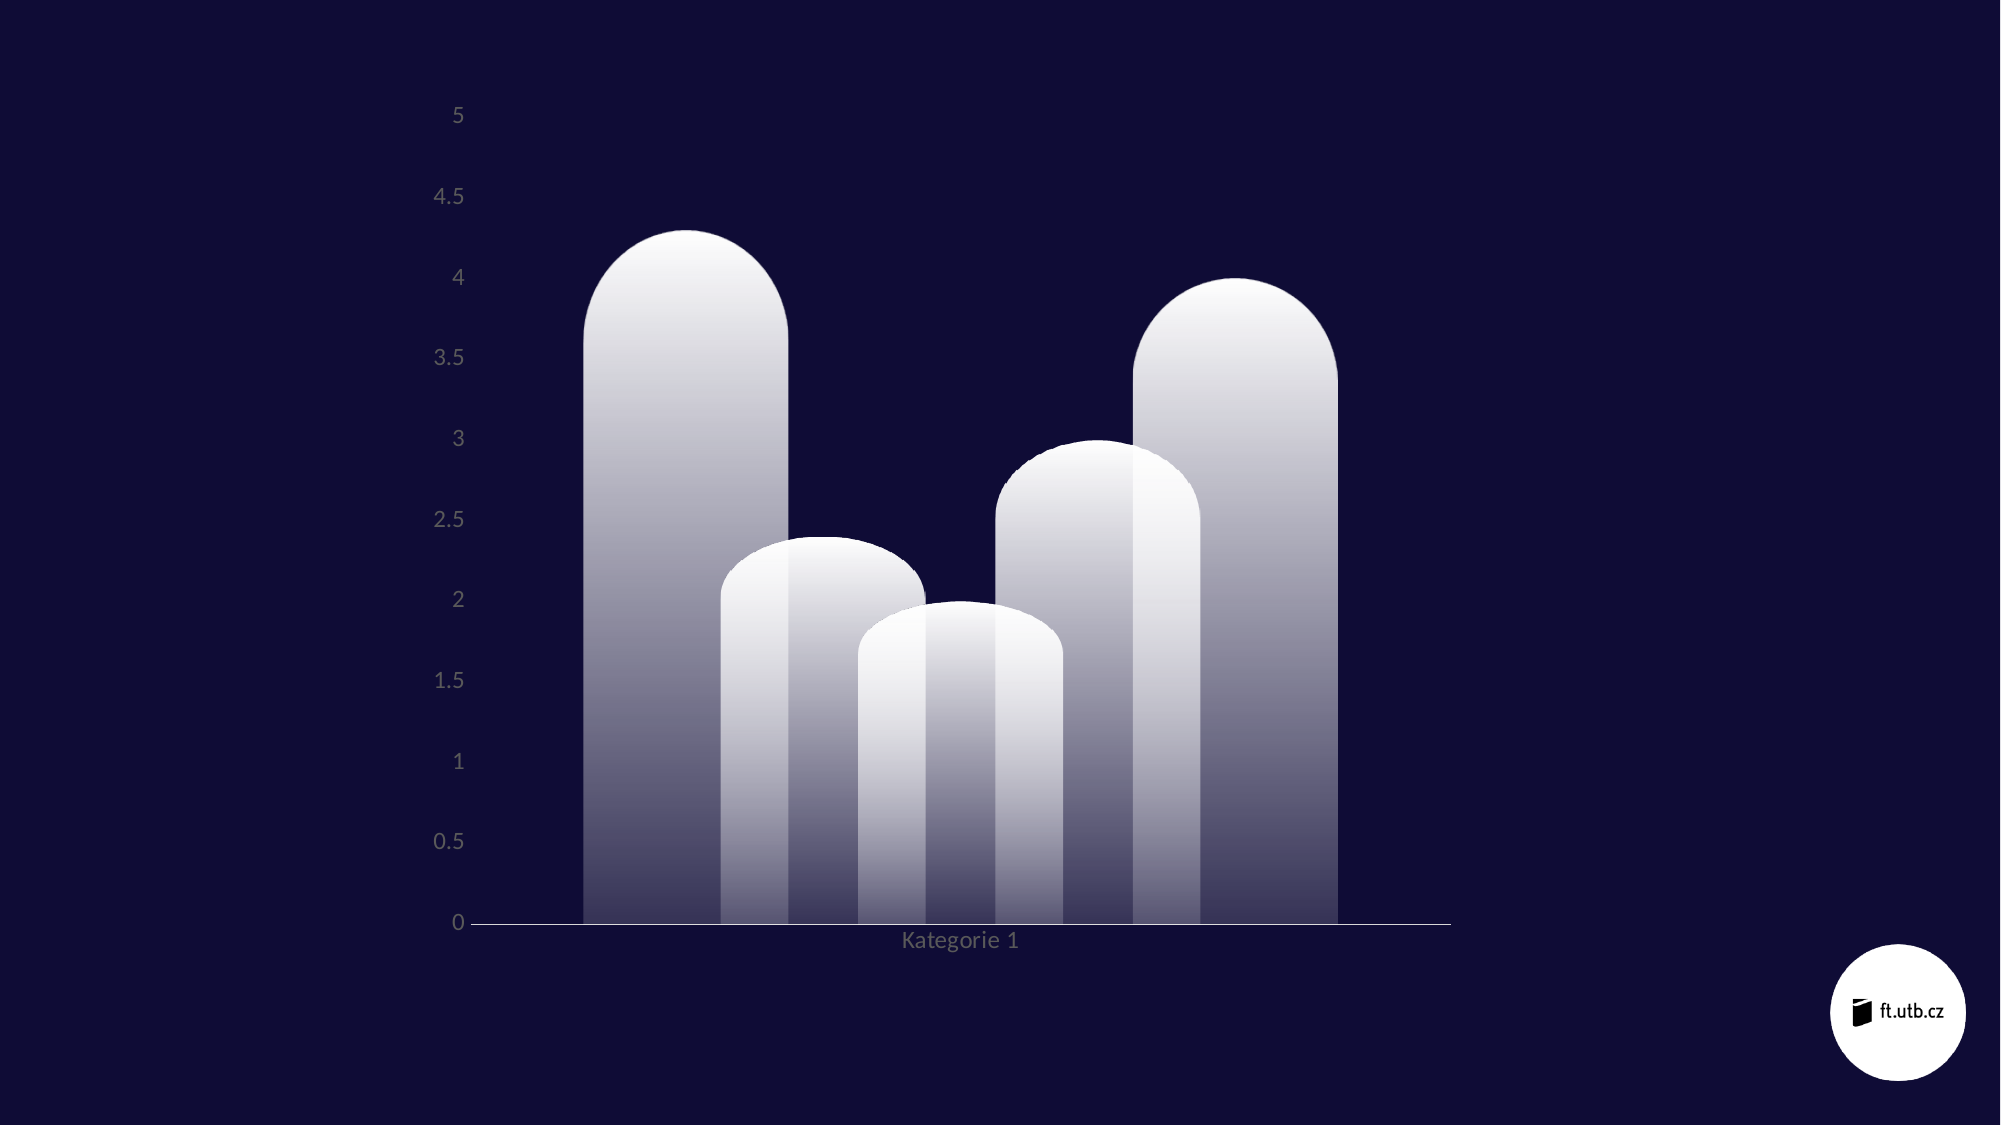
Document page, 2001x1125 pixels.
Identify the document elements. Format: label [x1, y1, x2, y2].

chart [424, 83, 1478, 1042]
picture [1830, 944, 1966, 1081]
